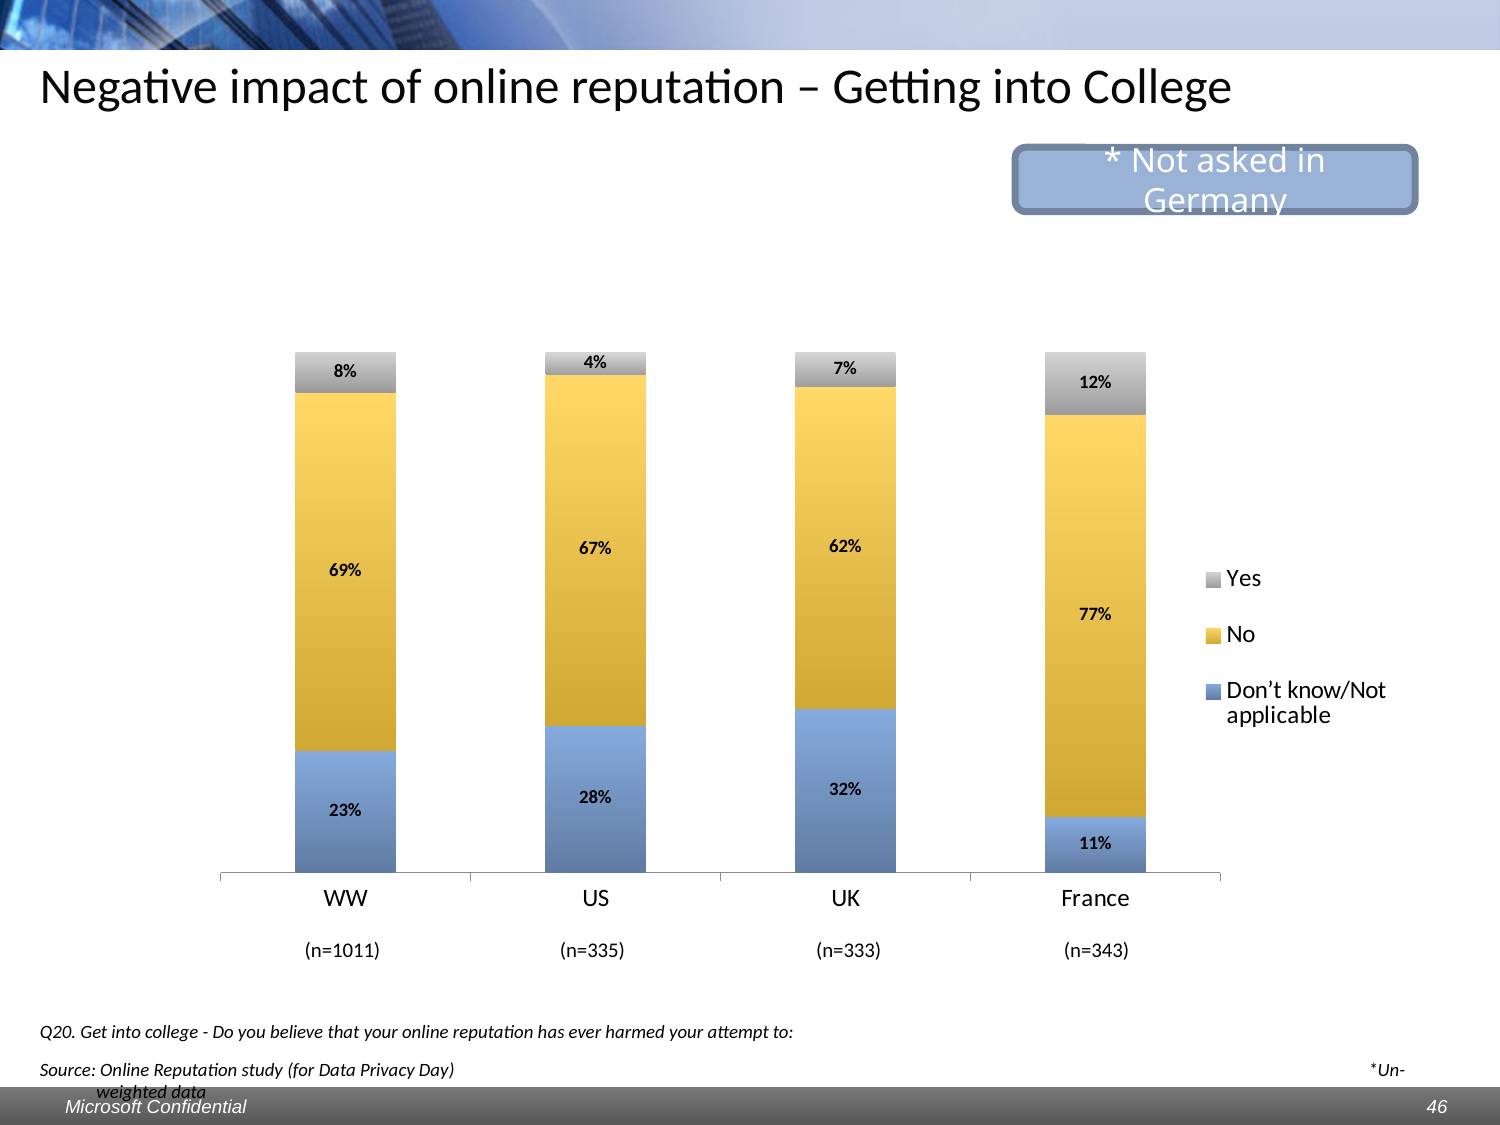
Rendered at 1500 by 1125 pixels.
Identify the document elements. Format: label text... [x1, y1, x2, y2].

list Q20. Get into college - Do you believe that your online reputation has ever harmed your attempt to: [24, 1012, 1475, 1050]
text_box * Not asked in Germany [1011, 143, 1419, 216]
list Source: Online Reputation study (for Data Privacy Day) *Un-weighted data [24, 1050, 1475, 1088]
title Negative impact of online reputation – Getting into College [24, 52, 1475, 115]
chart [24, 328, 1417, 955]
picture [0, 0, 1500, 51]
